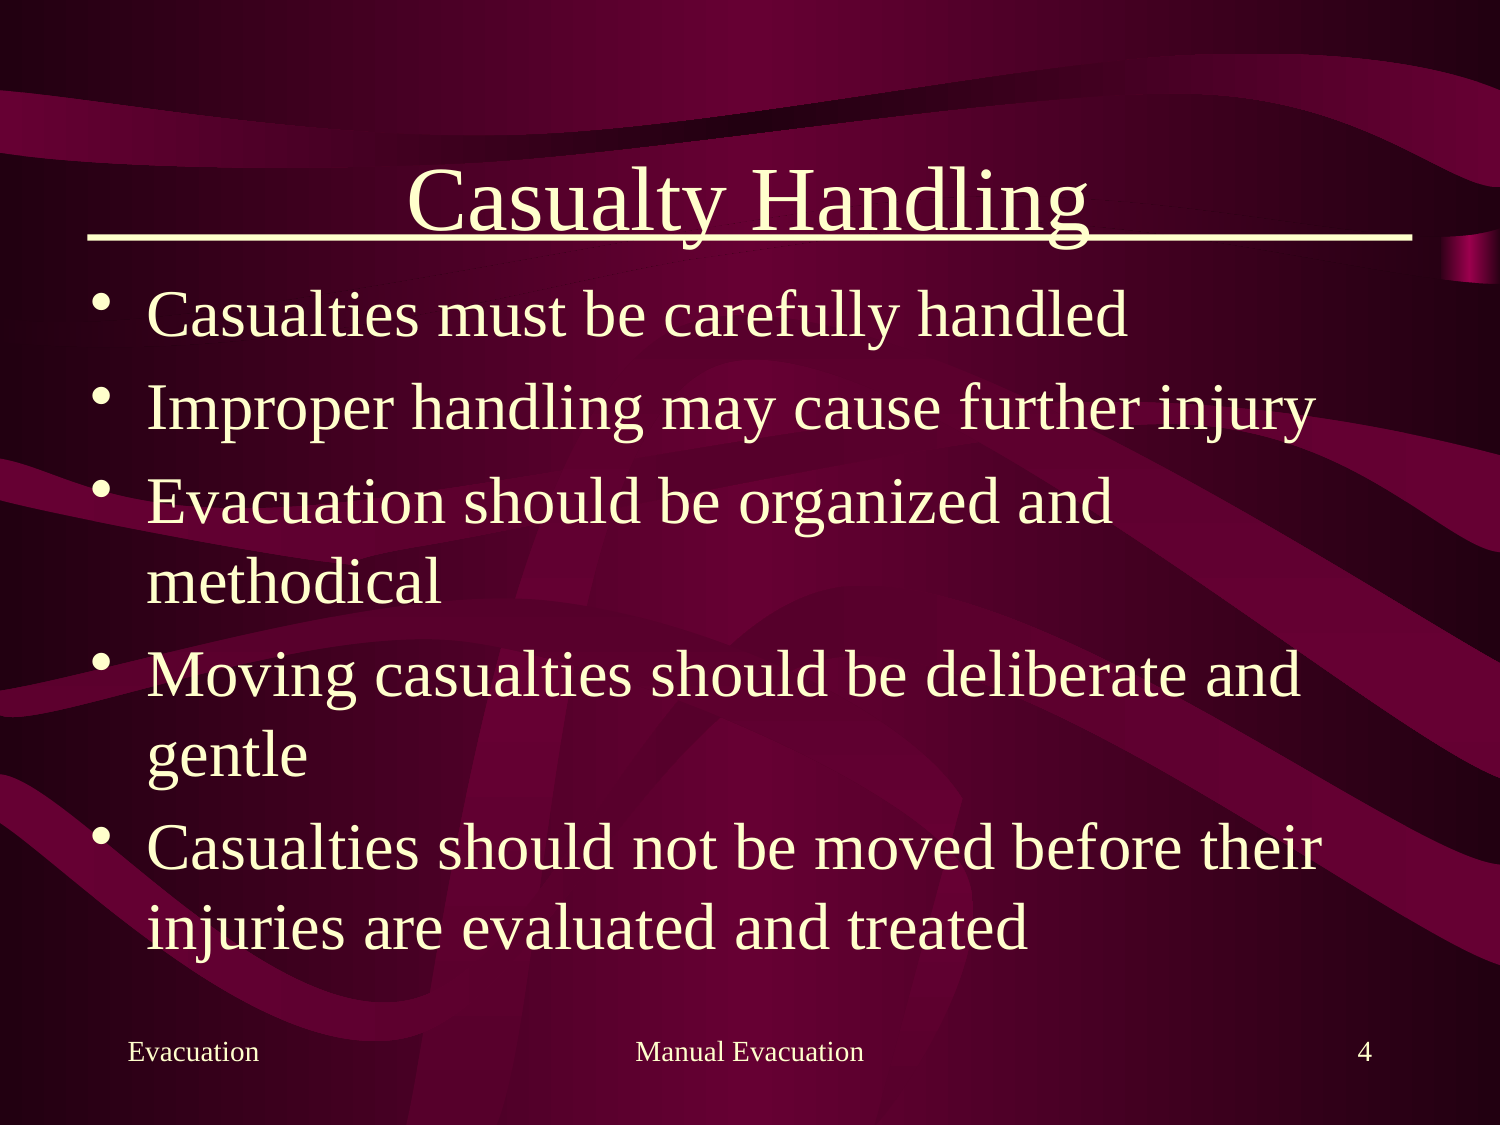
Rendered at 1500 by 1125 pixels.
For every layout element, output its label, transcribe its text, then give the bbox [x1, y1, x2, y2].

title Casualty Handling [112, 99, 1388, 237]
list Casualties must be carefully handled Improper handling may cause further injury Evacuation should be organized and methodical Moving casualties should be deliberate and gentle Casualties should not be moved before their injuries are evaluated and treated [75, 262, 1417, 1125]
title Casualty Handling [112, 238, 1388, 262]
